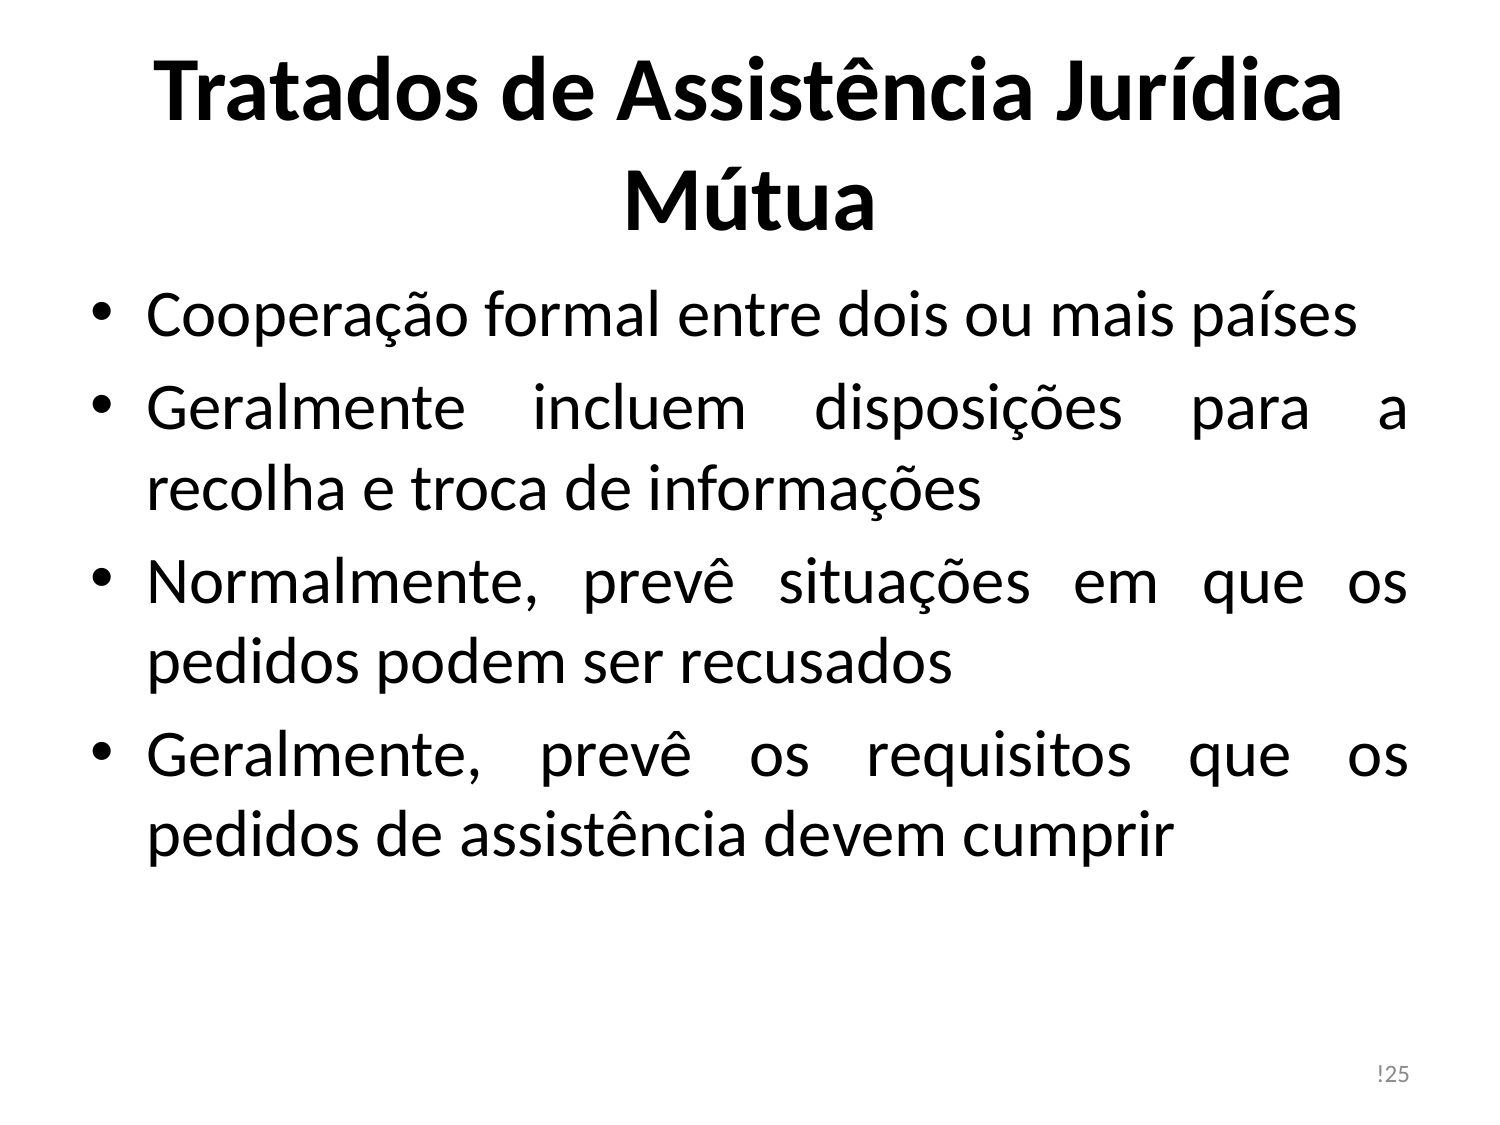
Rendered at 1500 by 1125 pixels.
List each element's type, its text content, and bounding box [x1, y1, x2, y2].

title Tratados de Assistência Jurídica Mútua [75, 45, 1425, 233]
list Cooperação formal entre dois ou mais países Geralmente incluem disposições para a recolha e troca de informações Normalmente, prevê situações em que os pedidos podem ser recusados Geralmente, prevê os requisitos que os pedidos de assistência devem cumprir [75, 262, 1425, 1005]
slide_number !25 [1074, 1042, 1425, 1103]
